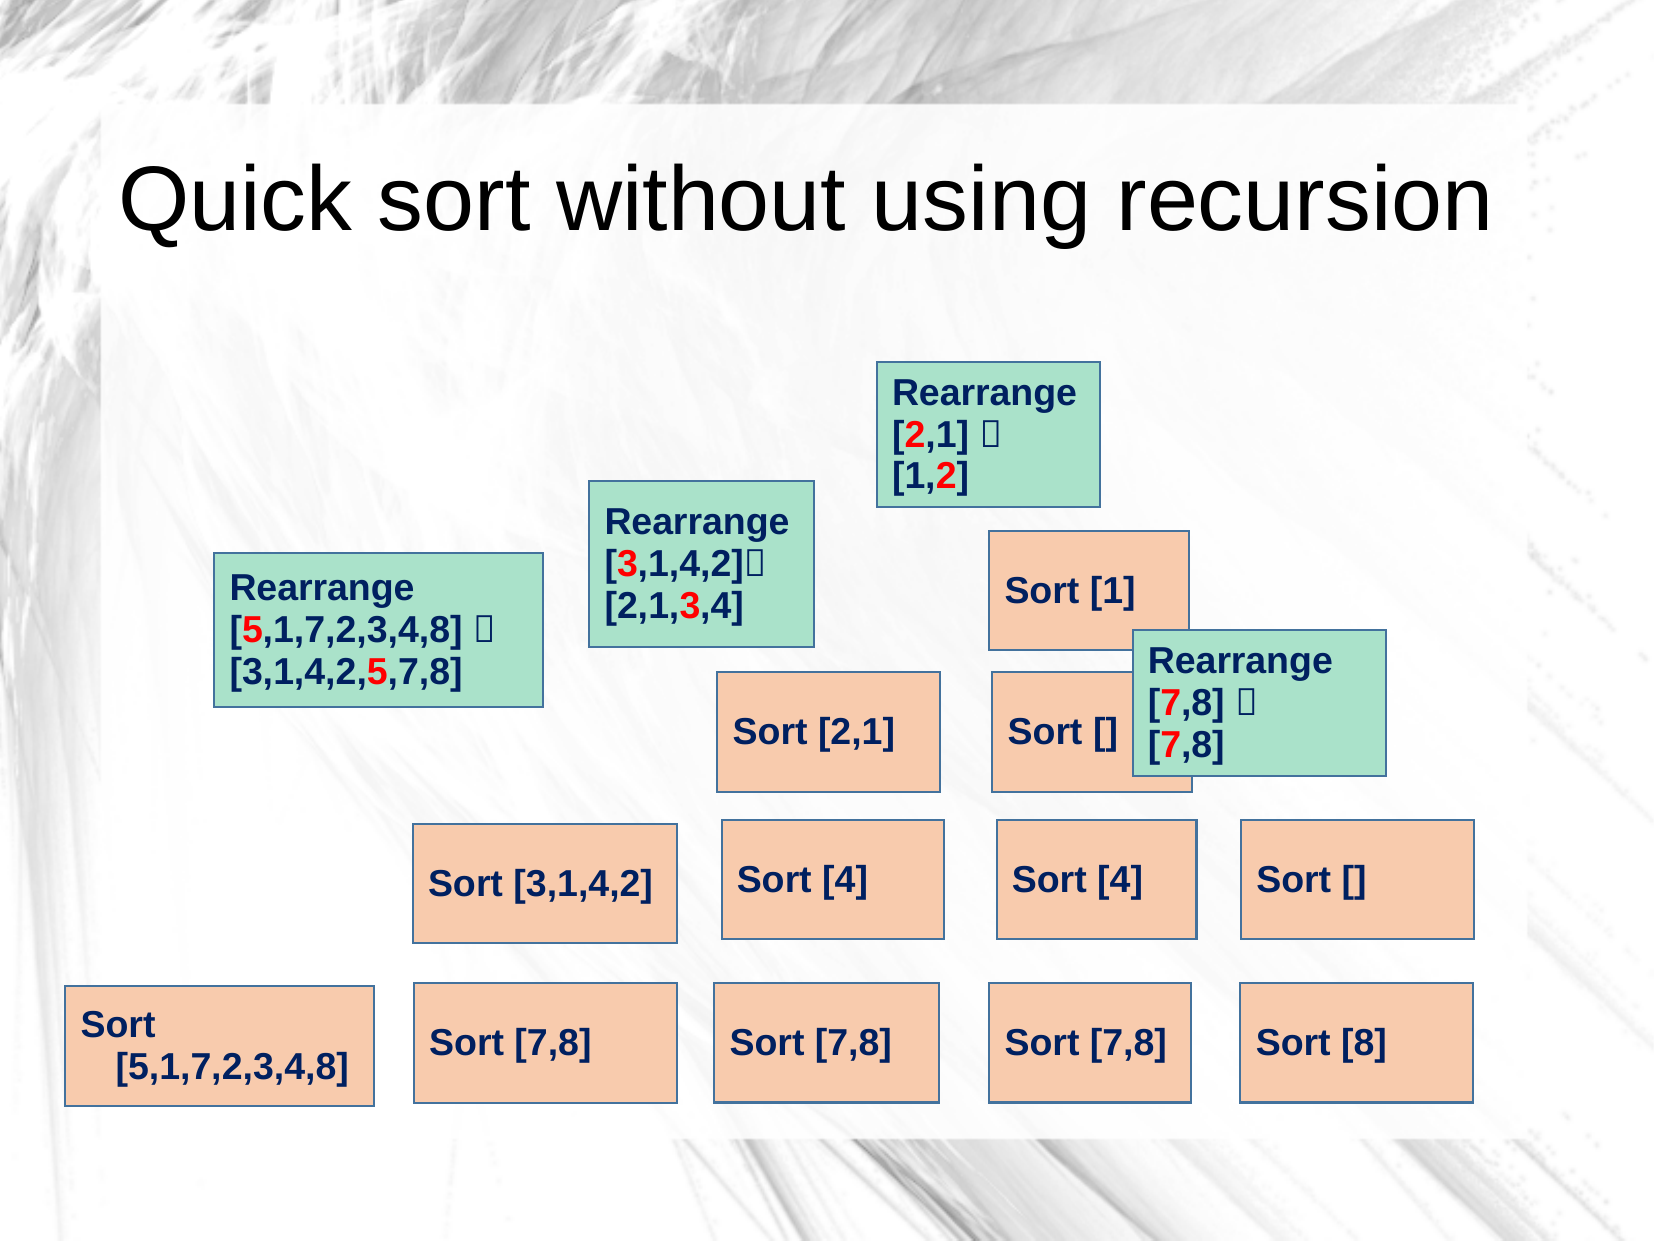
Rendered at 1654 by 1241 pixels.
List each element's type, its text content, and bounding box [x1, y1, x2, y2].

text_box Sort [4] [996, 819, 1197, 940]
picture [0, 0, 1654, 1241]
text_box Rearrange [3,1,4,2] [2,1,3,4] [589, 480, 815, 648]
text_box Sort [1] [989, 530, 1190, 651]
text_box Sort [3,1,4,2] [412, 823, 677, 944]
text_box Sort [] [992, 672, 1193, 792]
title Quick sort without using recursion [118, 112, 1506, 281]
text_box Sort [7,8] [714, 983, 940, 1103]
text_box Rearrange [2,1]  [1,2] [876, 361, 1101, 508]
text_box Sort [2,1] [717, 672, 940, 792]
text_box Sort [7,8] [413, 983, 677, 1103]
text_box Sort [7,8] [989, 983, 1192, 1103]
text_box Rearrange [7,8]  [7,8] [1132, 630, 1386, 776]
text_box Sort [] [1241, 819, 1474, 940]
text_box Sort [4] [721, 819, 945, 940]
text_box Sort [5,1,7,2,3,4,8] [65, 986, 374, 1106]
text_box Sort [8] [1240, 983, 1474, 1103]
text_box Rearrange [5,1,7,2,3,4,8]  [3,1,4,2,5,7,8] [214, 552, 544, 708]
